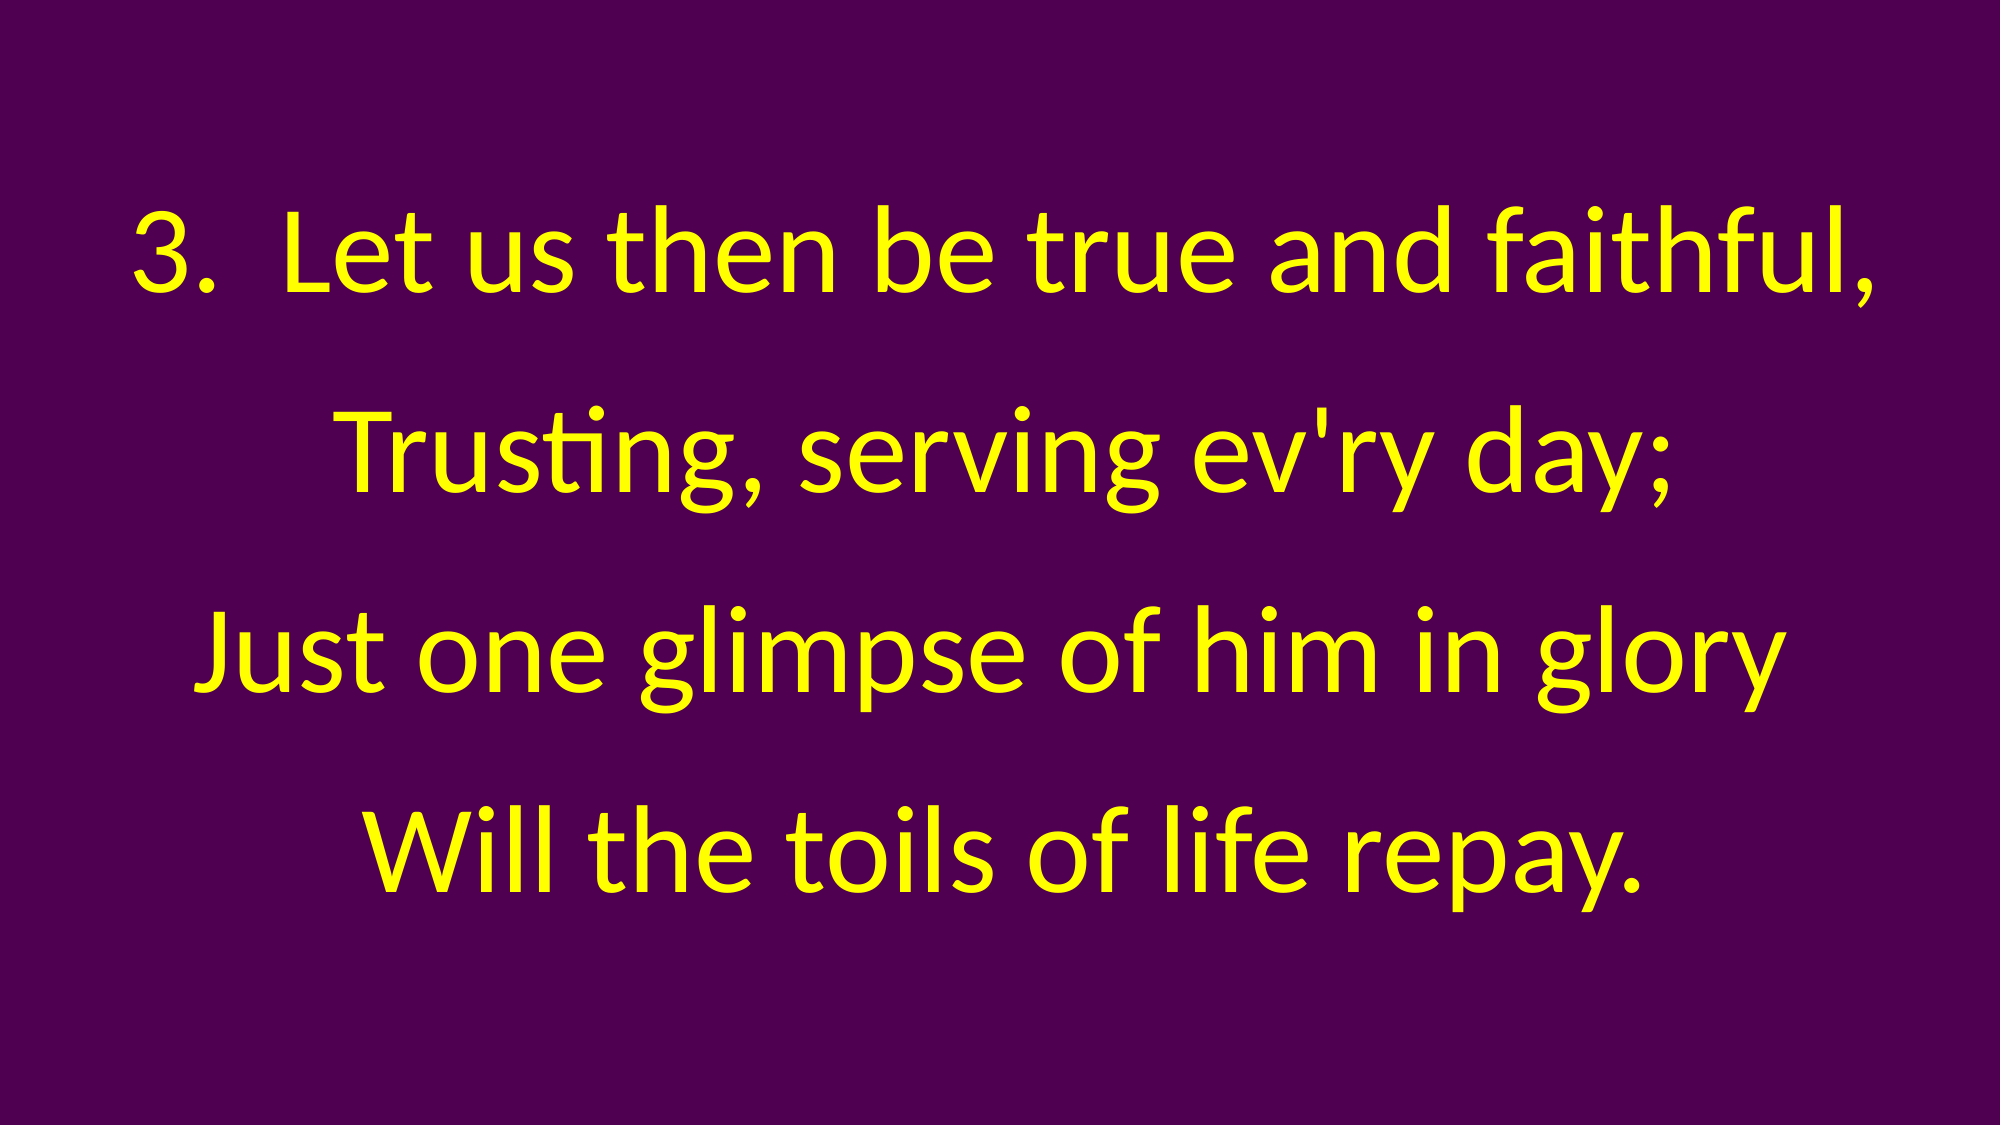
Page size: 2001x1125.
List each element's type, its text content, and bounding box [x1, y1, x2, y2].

text_box 3. Let us then be true and faithful, Trusting, serving ev'ry day; Just one glimpse of him in glory Will the toils of life repay. [0, 159, 2000, 925]
